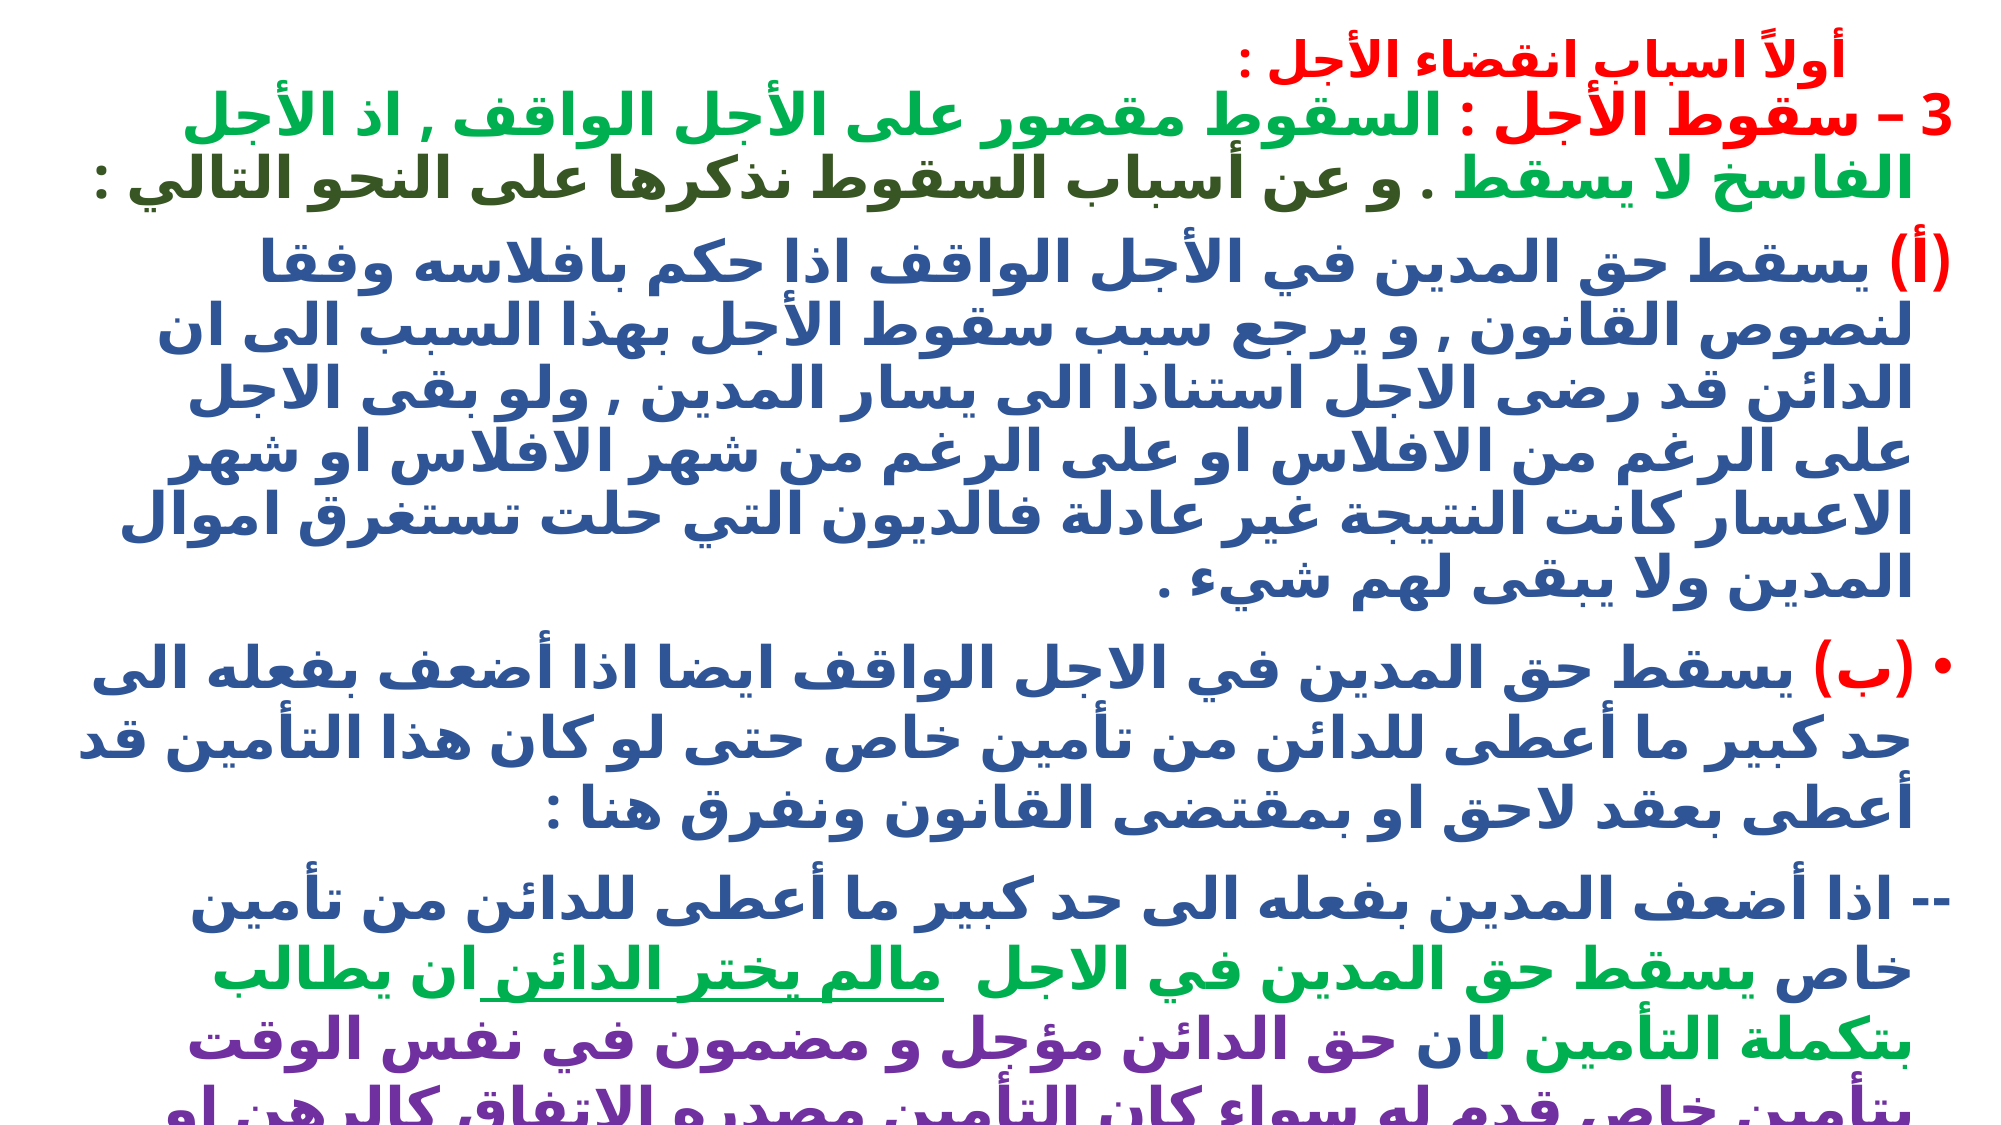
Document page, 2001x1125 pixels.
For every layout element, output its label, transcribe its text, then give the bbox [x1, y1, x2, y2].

list 3 – سقوط الأجل : السقوط مقصور على الأجل الواقف , اذ الأجل الفاسخ لا يسقط . و عن أسباب السقوط نذكرها على النحو التالي : (أ) يسقط حق المدين في الأجل الواقف اذا حكم بافلاسه وفقا لنصوص القانون , و يرجع سبب سقوط الأجل بهذا السبب الى ان الدائن قد رضى الاجل استنادا الى يسار المدين , ولو بقى الاجل على الرغم من الافلاس او على الرغم من شهر الافلاس او شهر الاعسار كانت النتيجة غير عادلة فالديون التي حلت تستغرق اموال المدين ولا يبقى لهم شيء . (ب) يسقط حق المدين في الاجل الواقف ايضا اذا أضعف بفعله الى حد كبير ما أعطى للدائن من تأمين خاص حتى لو كان هذا التأمين قد أعطى بعقد لاحق او بمقتضى القانون ونفرق هنا : -- اذا أضعف المدين بفعله الى حد كبير ما أعطى للدائن من تأمين خاص يسقط حق المدين في الاجل مالم يختر الدائن ان يطالب بتكملة التأمين لان حق الدائن مؤجل و مضمون في نفس الوقت بتأمين خاص قدم له سواء كان التأمين مصدره الاتفاق كالرهن او القانون كالامتياز . -- اما اذا كان أضعاف التأمين يرجع الى سبب لا دخل لارادة المدين فيه فإن الاجل يسقط مالم يقدر المدين للدائن تأمينا كافيا فإن الاجل يسقط لكن المدين يستطيع تجنب ذلك اذا قدم ضمانا كافيا , فالخيار هنا للمدين بخلاف الحالة السابقة . [41, 77, 1969, 1125]
title أولاً اسباب انقضاء الأجل : [137, 28, 1863, 77]
